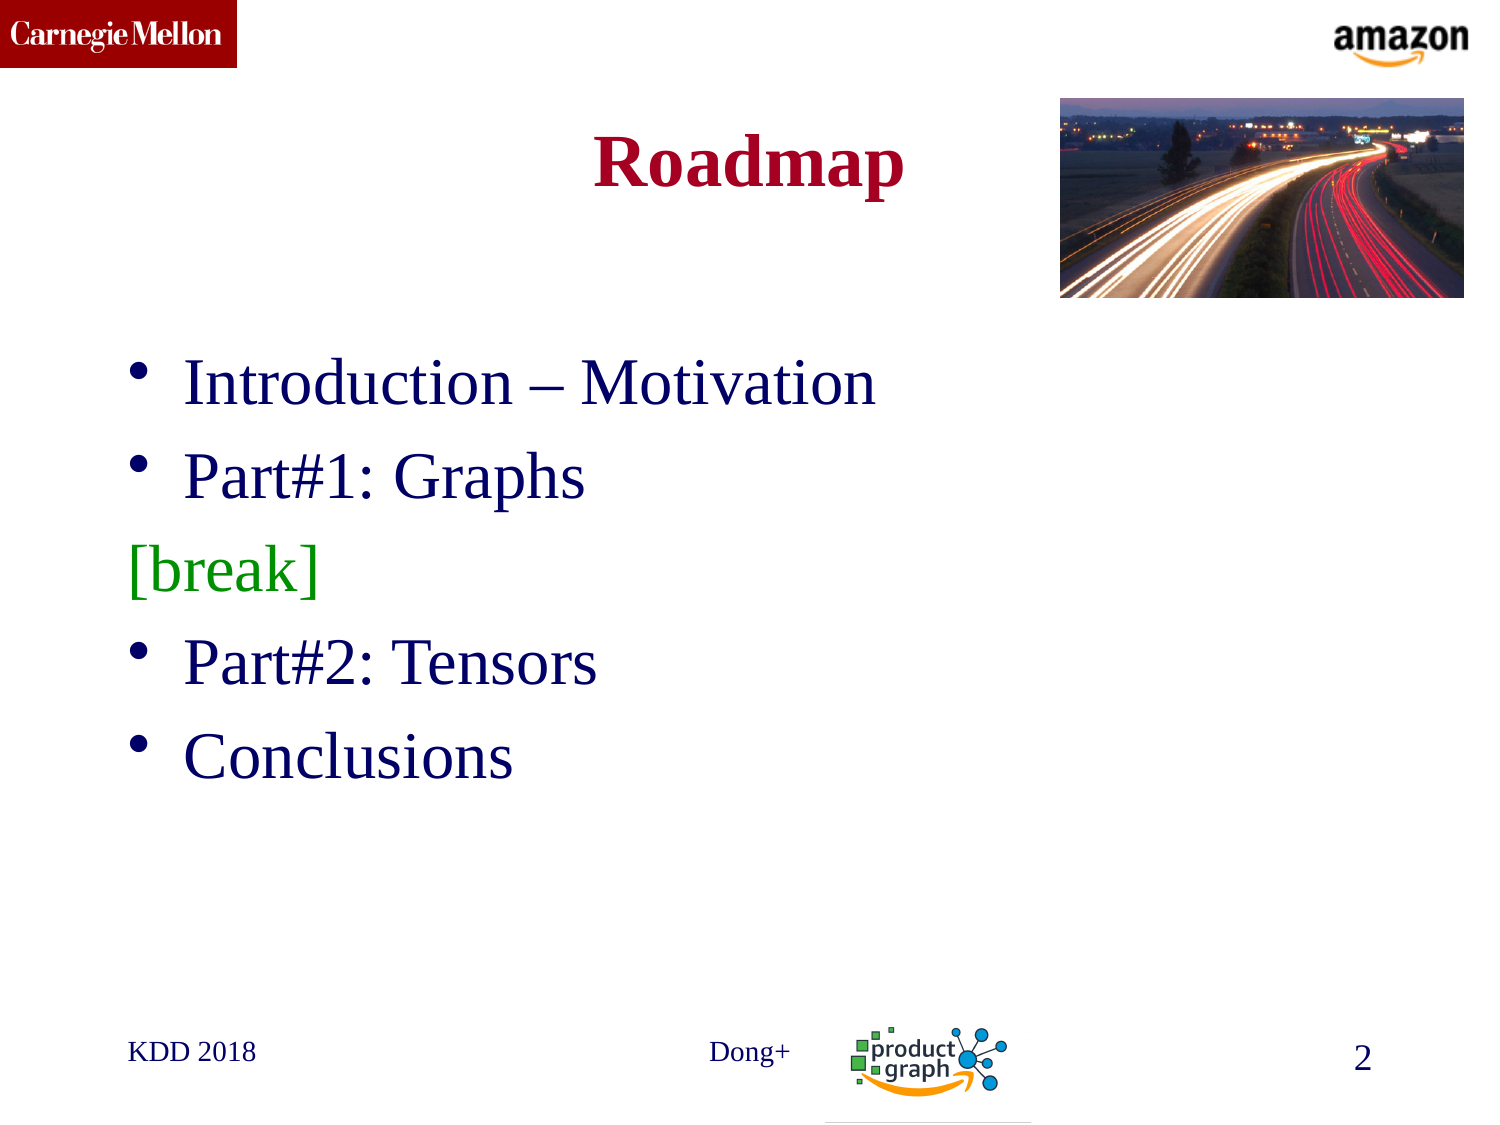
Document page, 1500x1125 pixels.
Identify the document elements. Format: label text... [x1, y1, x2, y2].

list Introduction – Motivation Part#1: Graphs [break] Part#2: Tensors Conclusions [112, 237, 1388, 1001]
footer Dong+ [512, 1024, 988, 1101]
picture [1322, 4, 1484, 88]
slide_number 2 [1074, 1024, 1388, 1101]
picture [1060, 98, 1464, 299]
picture [0, 0, 237, 68]
slide_number KDD 2018 [112, 1024, 426, 1101]
title Roadmap [112, 99, 1058, 213]
